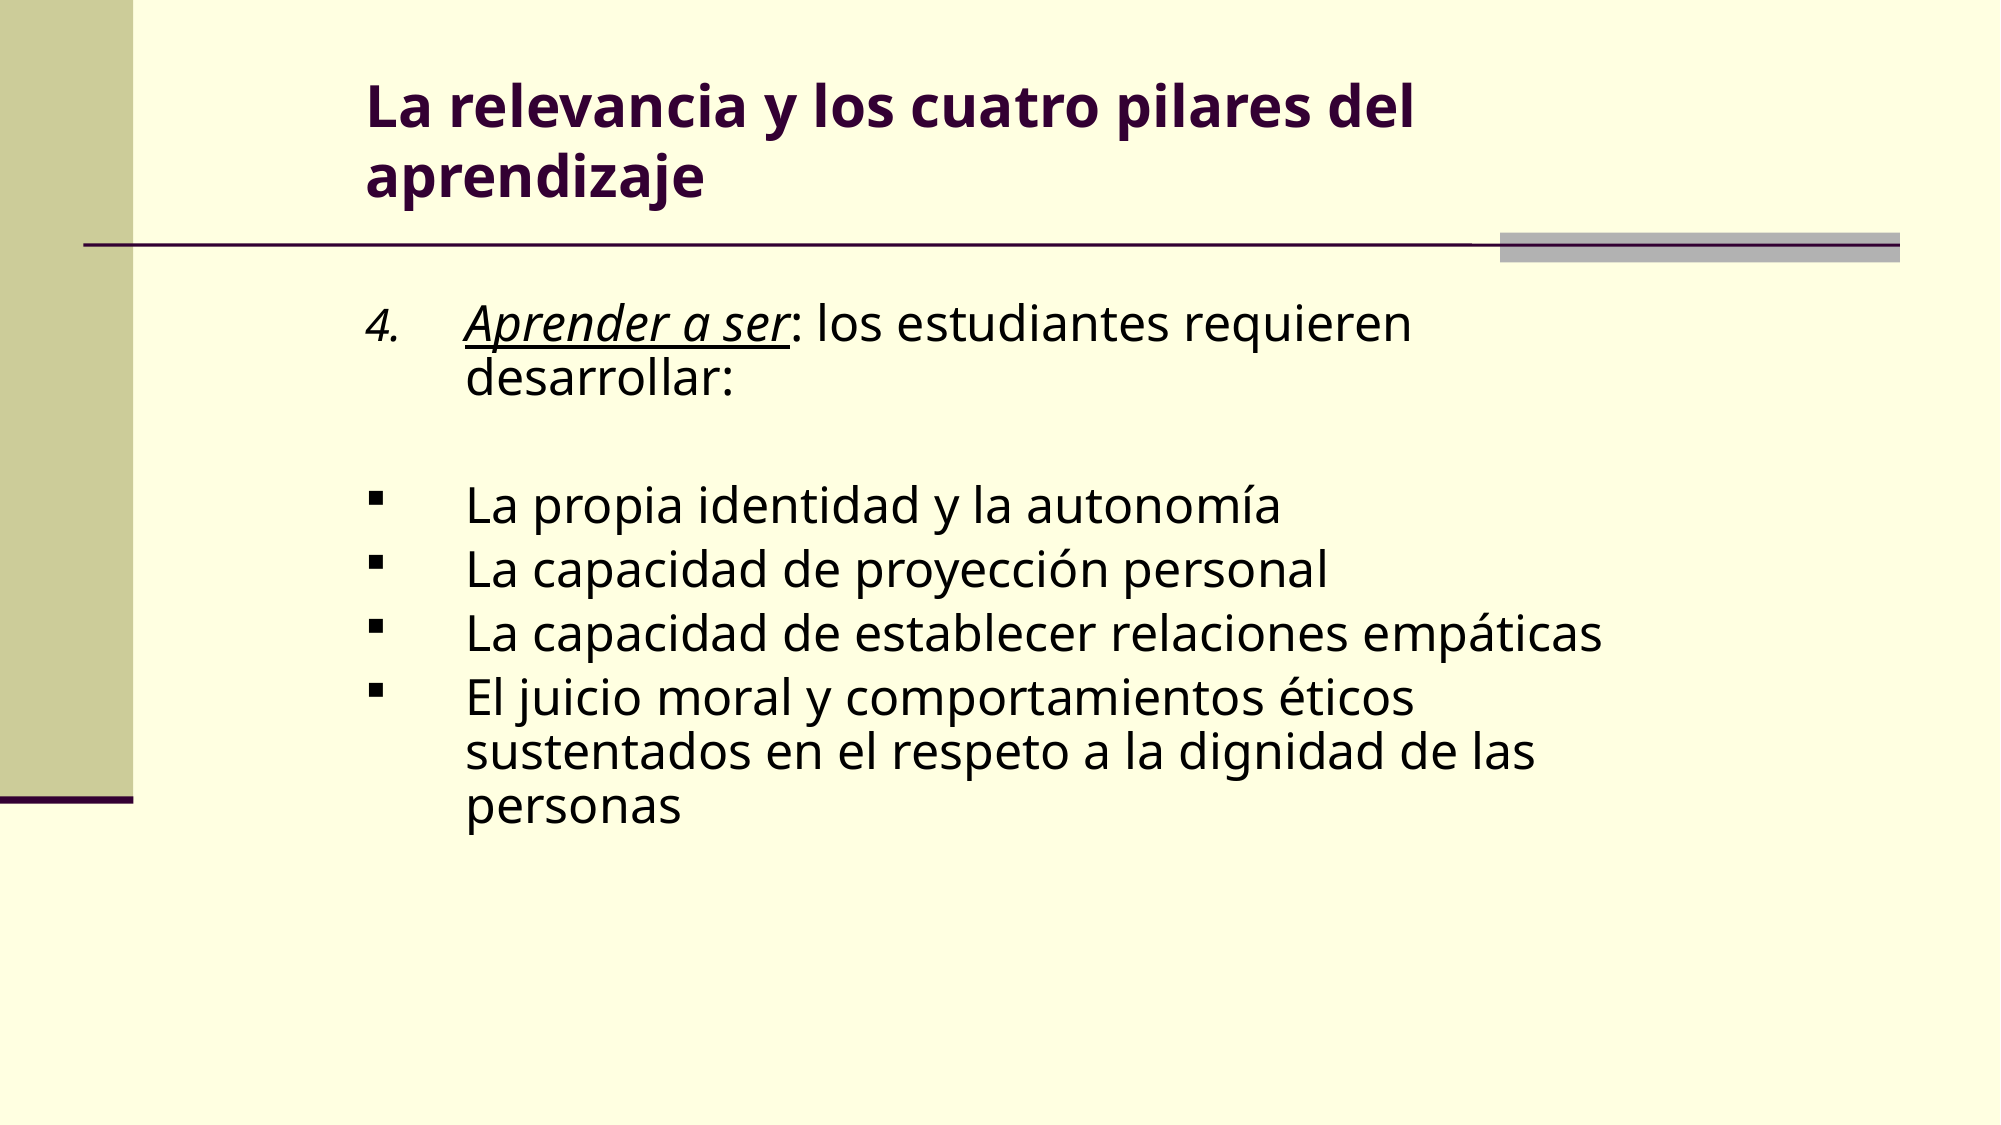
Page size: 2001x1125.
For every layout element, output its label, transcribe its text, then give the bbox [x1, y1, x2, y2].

title La relevancia y los cuatro pilares del aprendizaje [350, 45, 1675, 234]
list Aprender a ser: los estudiantes requieren desarrollar: La propia identidad y la autonomía La capacidad de proyección personal La capacidad de establecer relaciones empáticas El juicio moral y comportamientos éticos sustentados en el respeto a la dignidad de las personas [350, 290, 1675, 1006]
